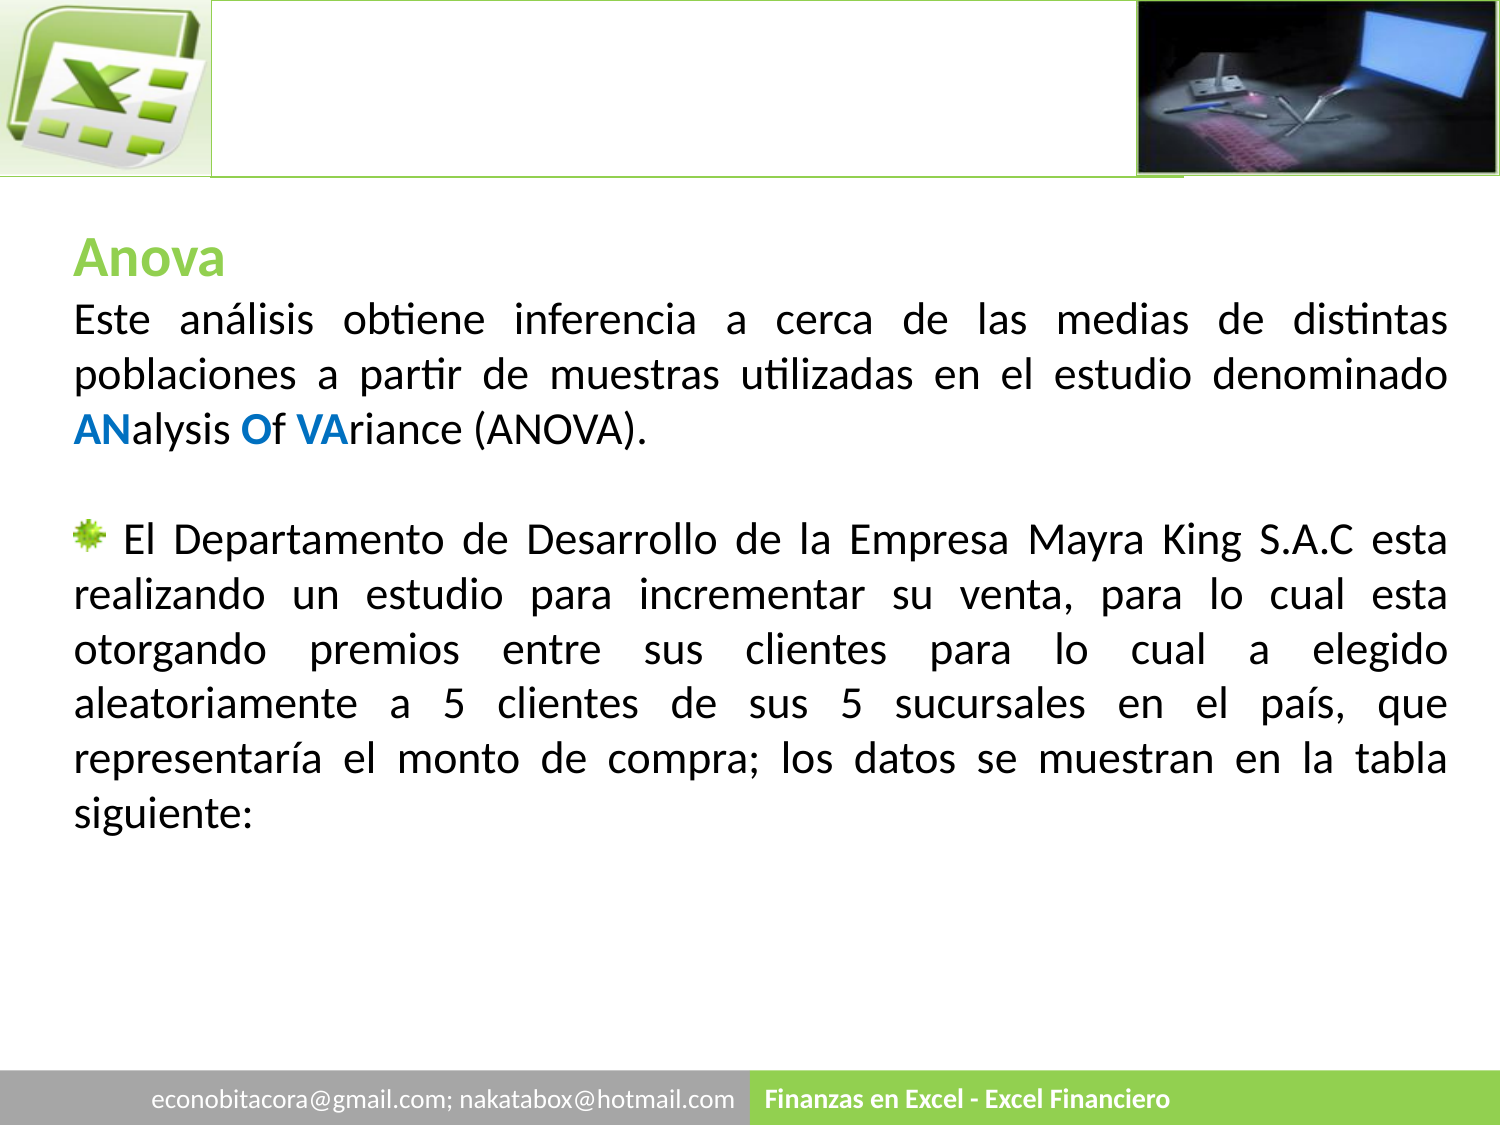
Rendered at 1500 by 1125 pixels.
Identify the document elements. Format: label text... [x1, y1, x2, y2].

text_box econobitacora@gmail.com; nakatabox@hotmail.com [0, 1070, 749, 1125]
text_box Anova Este análisis obtiene inferencia a cerca de las medias de distintas poblaciones a partir de muestras utilizadas en el estudio denominado ANalysis Of VAriance (ANOVA). El Departamento de Desarrollo de la Empresa Mayra King S.A.C esta realizando un estudio para incrementar su venta, para lo cual esta otorgando premios entre sus clientes para lo cual a elegido aleatoriamente a 5 clientes de sus 5 sucursales en el país, que representaría el monto de compra; los datos se muestran en la tabla siguiente: [58, 210, 1465, 844]
picture [73, 519, 106, 552]
picture [1136, 0, 1500, 177]
text_box [212, 0, 1134, 178]
picture [0, 0, 212, 177]
text_box Finanzas en Excel - Excel Financiero [749, 1070, 1500, 1125]
